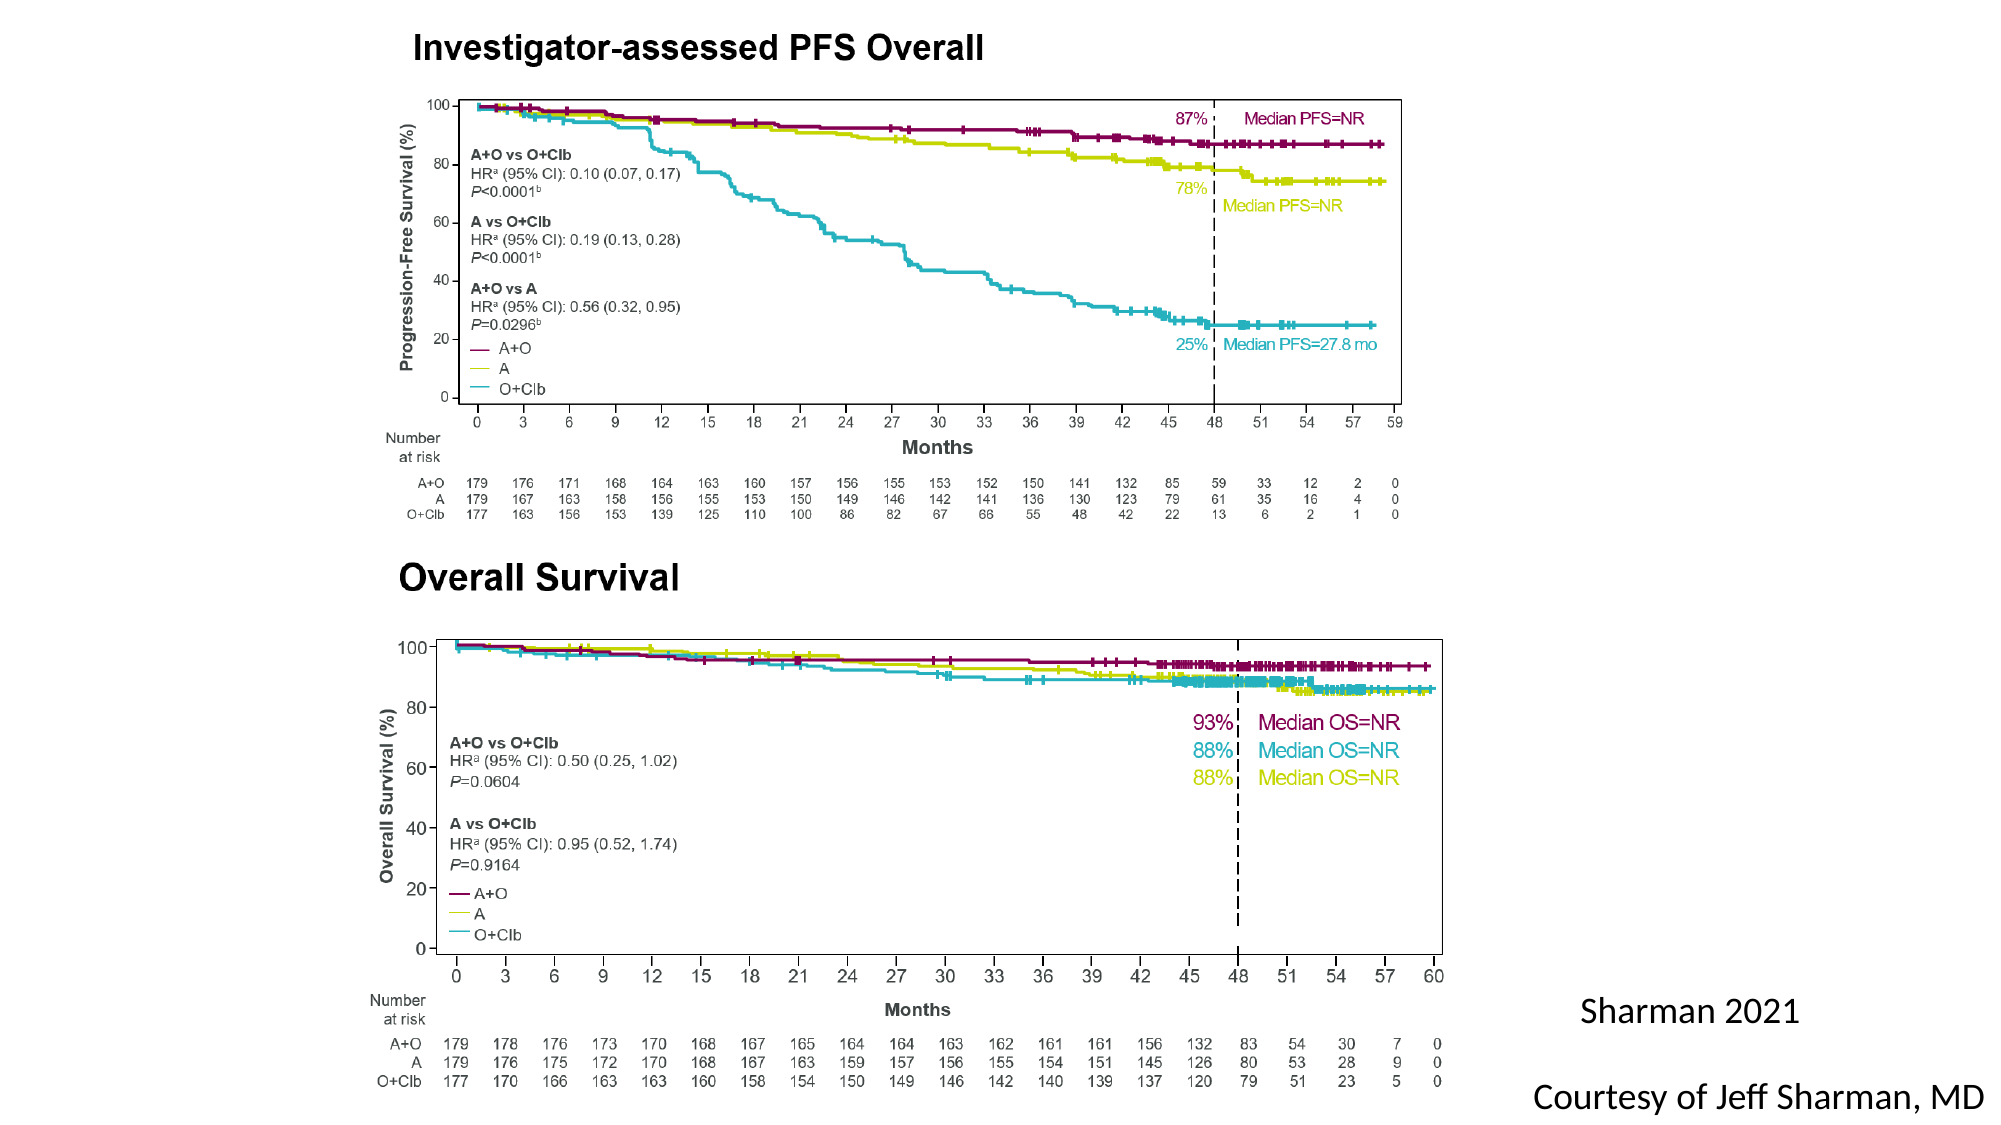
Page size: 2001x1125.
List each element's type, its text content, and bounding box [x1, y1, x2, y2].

picture [367, 552, 1456, 1102]
text_box Courtesy of Jeff Sharman, MD [987, 1064, 2000, 1125]
picture [381, 23, 1412, 536]
text_box Sharman 2021 [1565, 978, 1915, 1039]
